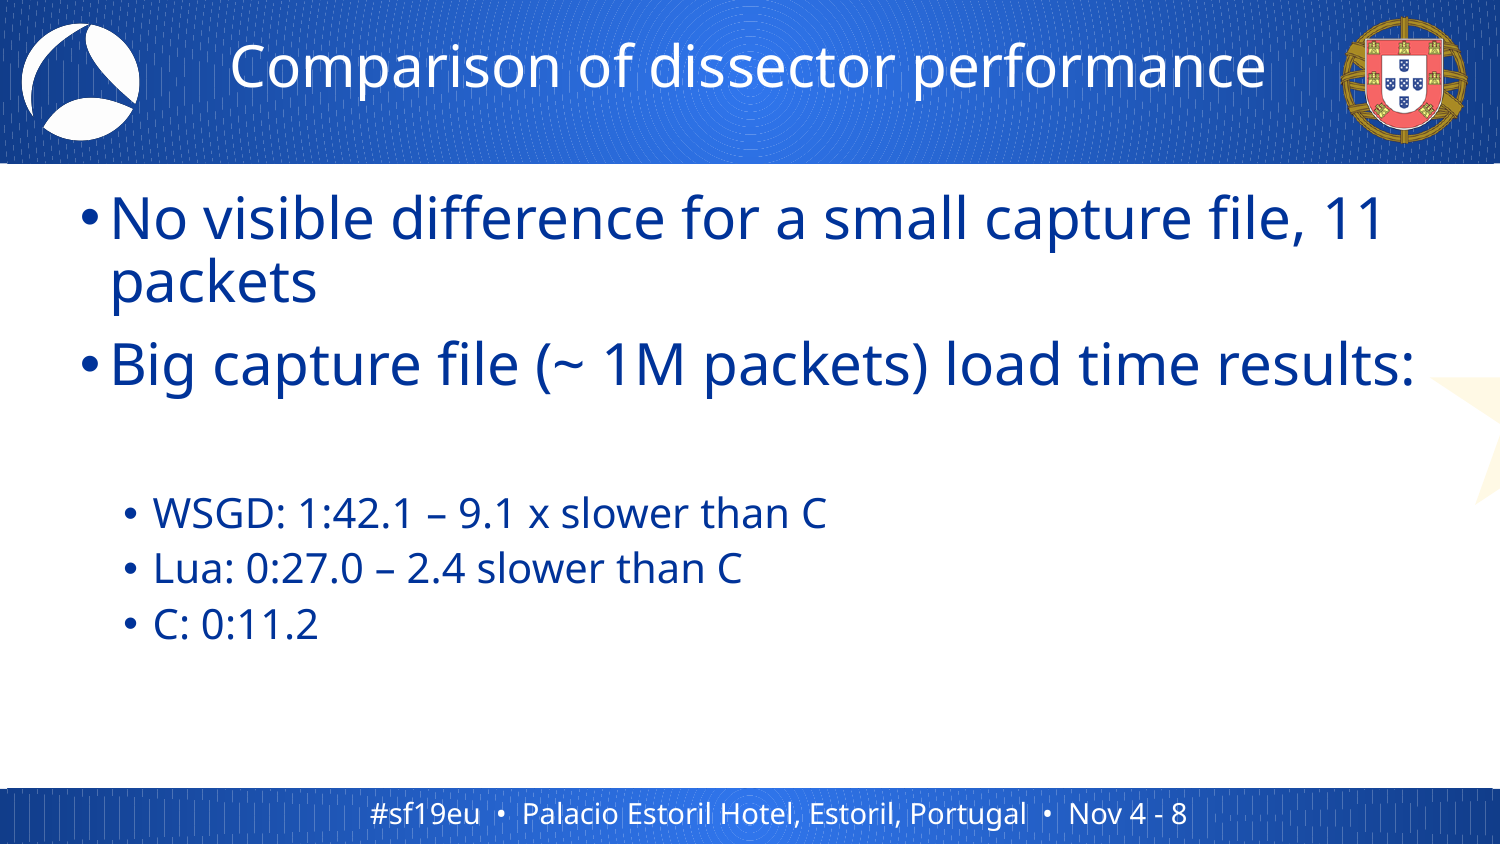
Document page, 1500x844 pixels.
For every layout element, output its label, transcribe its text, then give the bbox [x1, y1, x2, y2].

list No visible difference for a small capture file, 11 packets Big capture file (~ 1M packets) load time results: WSGD: 1:42.1 – 9.1 x slower than C Lua: 0:27.0 – 2.4 slower than C C: 0:11.2 [64, 173, 1436, 788]
list Comparison of dissector performance [147, 0, 1341, 139]
picture [1327, 16, 1481, 144]
picture [21, 23, 140, 141]
